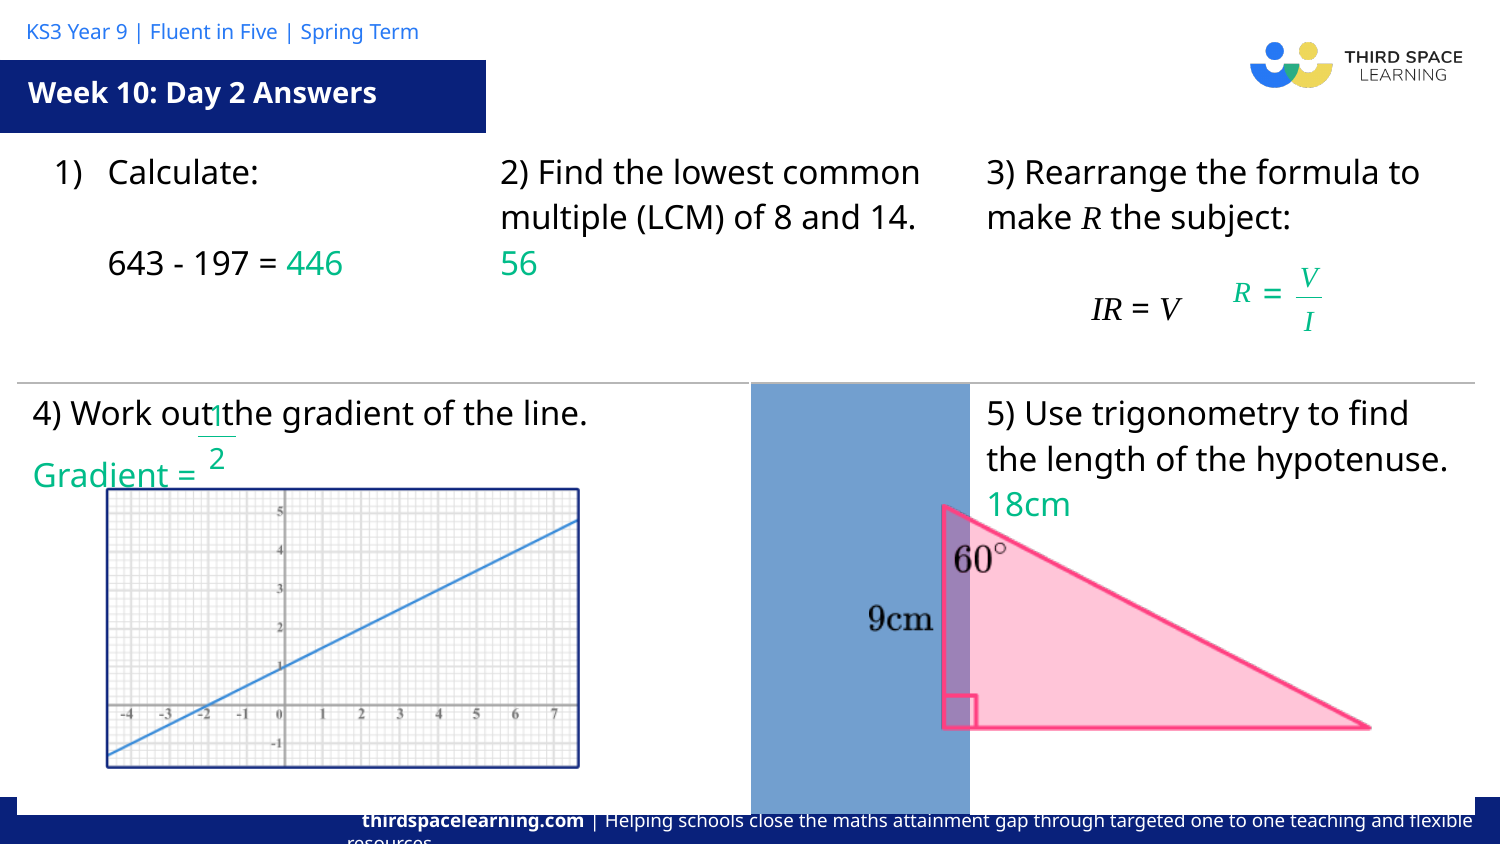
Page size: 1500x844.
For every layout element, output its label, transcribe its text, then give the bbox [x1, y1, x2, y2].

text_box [1228, 255, 1323, 338]
table_header 2) Find the lowest common multiple (LCM) of 8 and 14. 56 [486, 142, 970, 382]
table_cell 4) Work out the gradient of the line. Gradient = [19, 384, 749, 813]
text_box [197, 396, 237, 477]
table_header 3) Rearrange the formula to make R the subject: IR = V [972, 142, 1474, 382]
picture [1250, 33, 1465, 99]
table_header Calculate: 643 - 197 = 446 [19, 142, 484, 382]
picture [105, 486, 580, 769]
table_cell 5) Use trigonometry to find the length of the hypotenuse. 18cm [972, 384, 1474, 813]
picture [869, 504, 1373, 731]
text_box Week 10: Day 2 Answers [13, 59, 446, 125]
